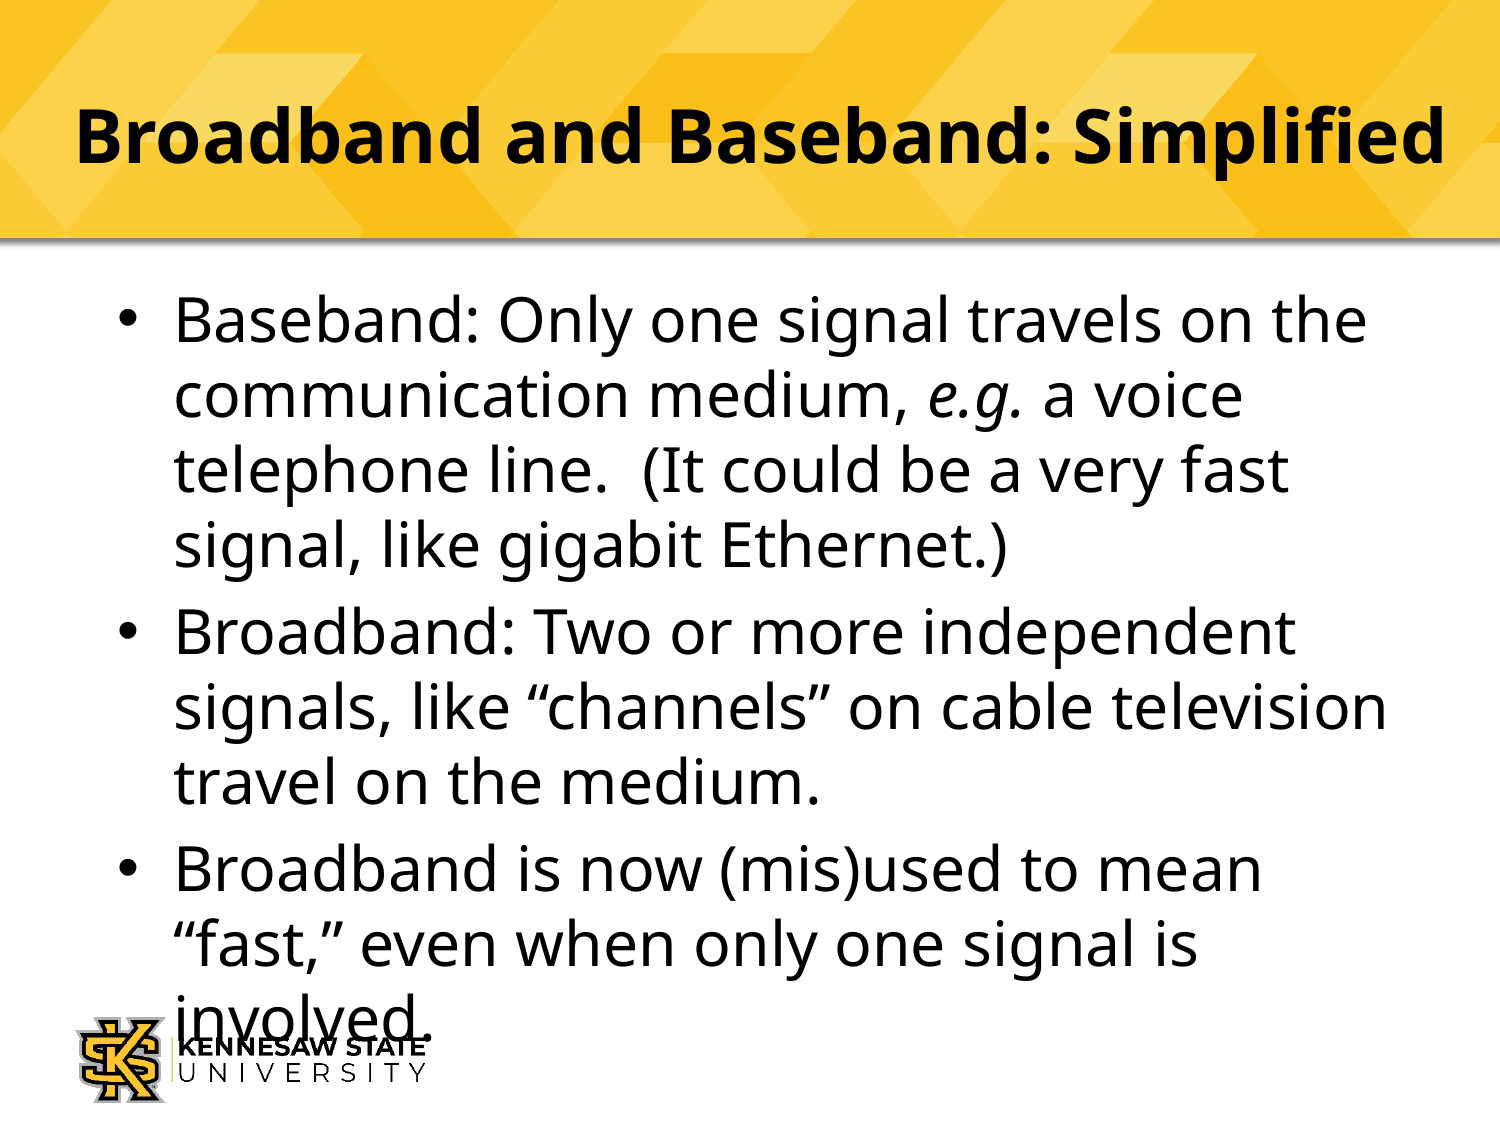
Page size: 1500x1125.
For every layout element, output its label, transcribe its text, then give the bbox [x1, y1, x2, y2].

title Broadband and Baseband: Simplified [22, 62, 1500, 206]
picture [0, 0, 1500, 251]
list Baseband: Only one signal travels on the communication medium, e.g. a voice telephone line. (It could be a very fast signal, like gigabit Ethernet.) Broadband: Two or more independent signals, like “channels” on cable television travel on the medium. Broadband is now (mis)used to mean “fast,” even when only one signal is involved. [102, 272, 1421, 976]
picture [75, 1017, 425, 1103]
